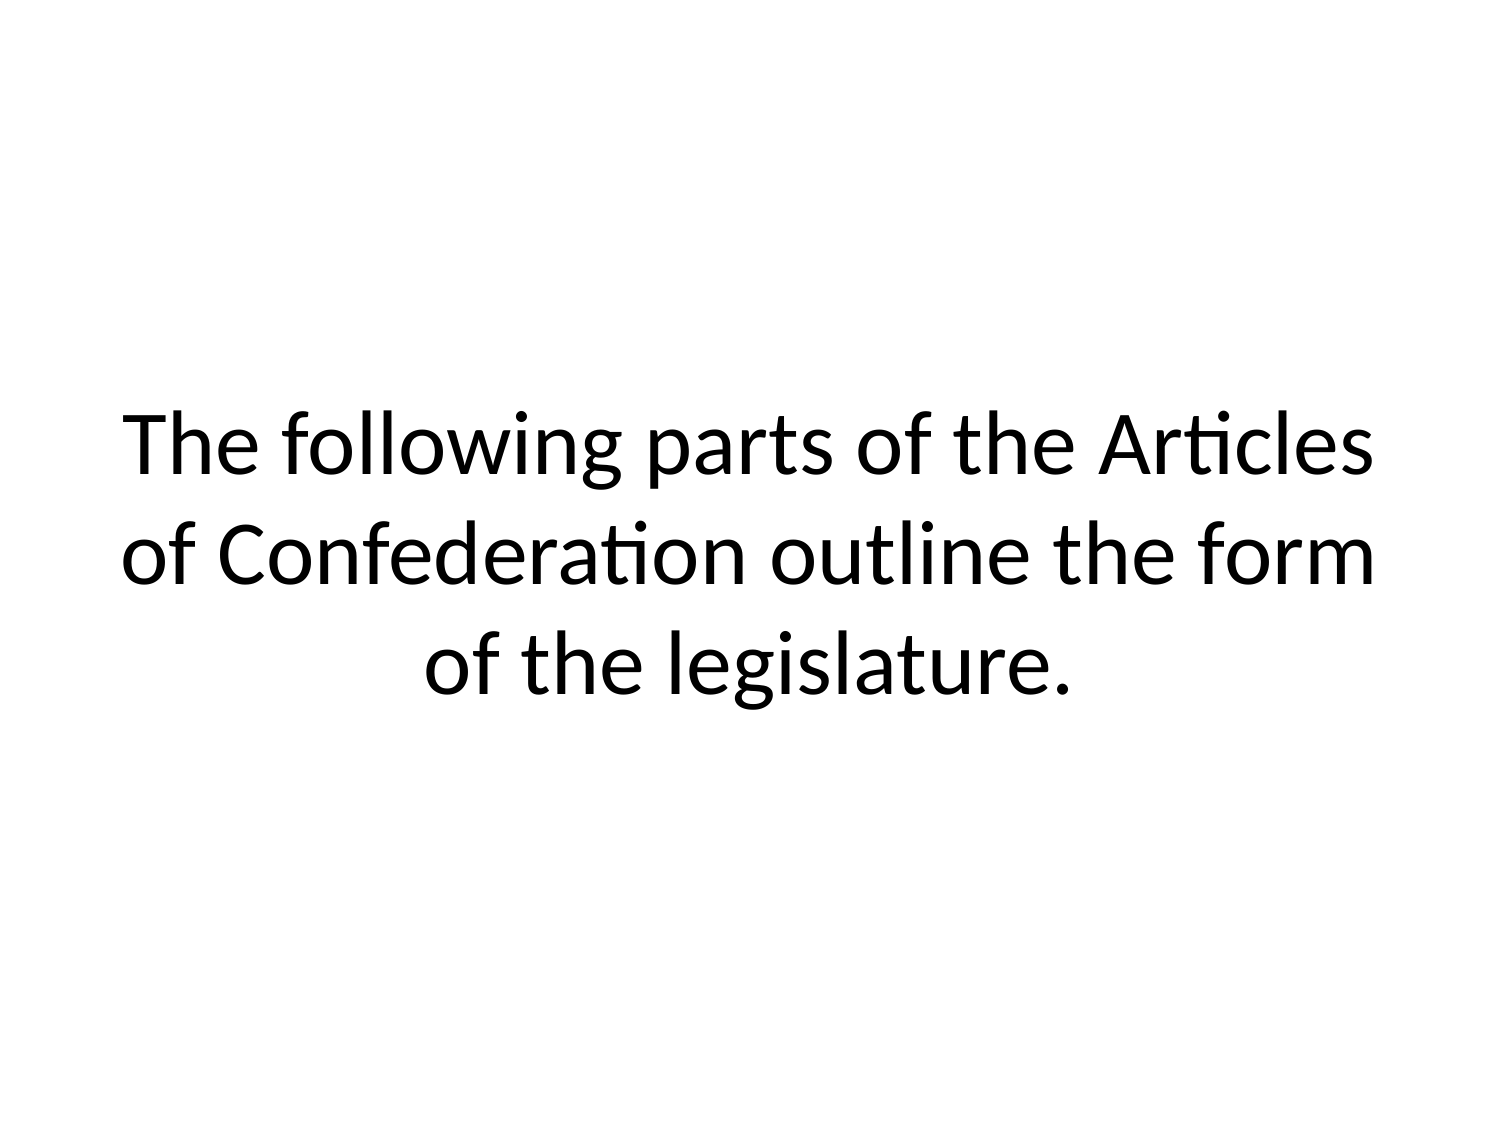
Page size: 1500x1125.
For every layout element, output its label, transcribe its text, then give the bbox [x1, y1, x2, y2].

title The following parts of the Articles of Confederation outline the form of the legislature. [74, 44, 1426, 1051]
